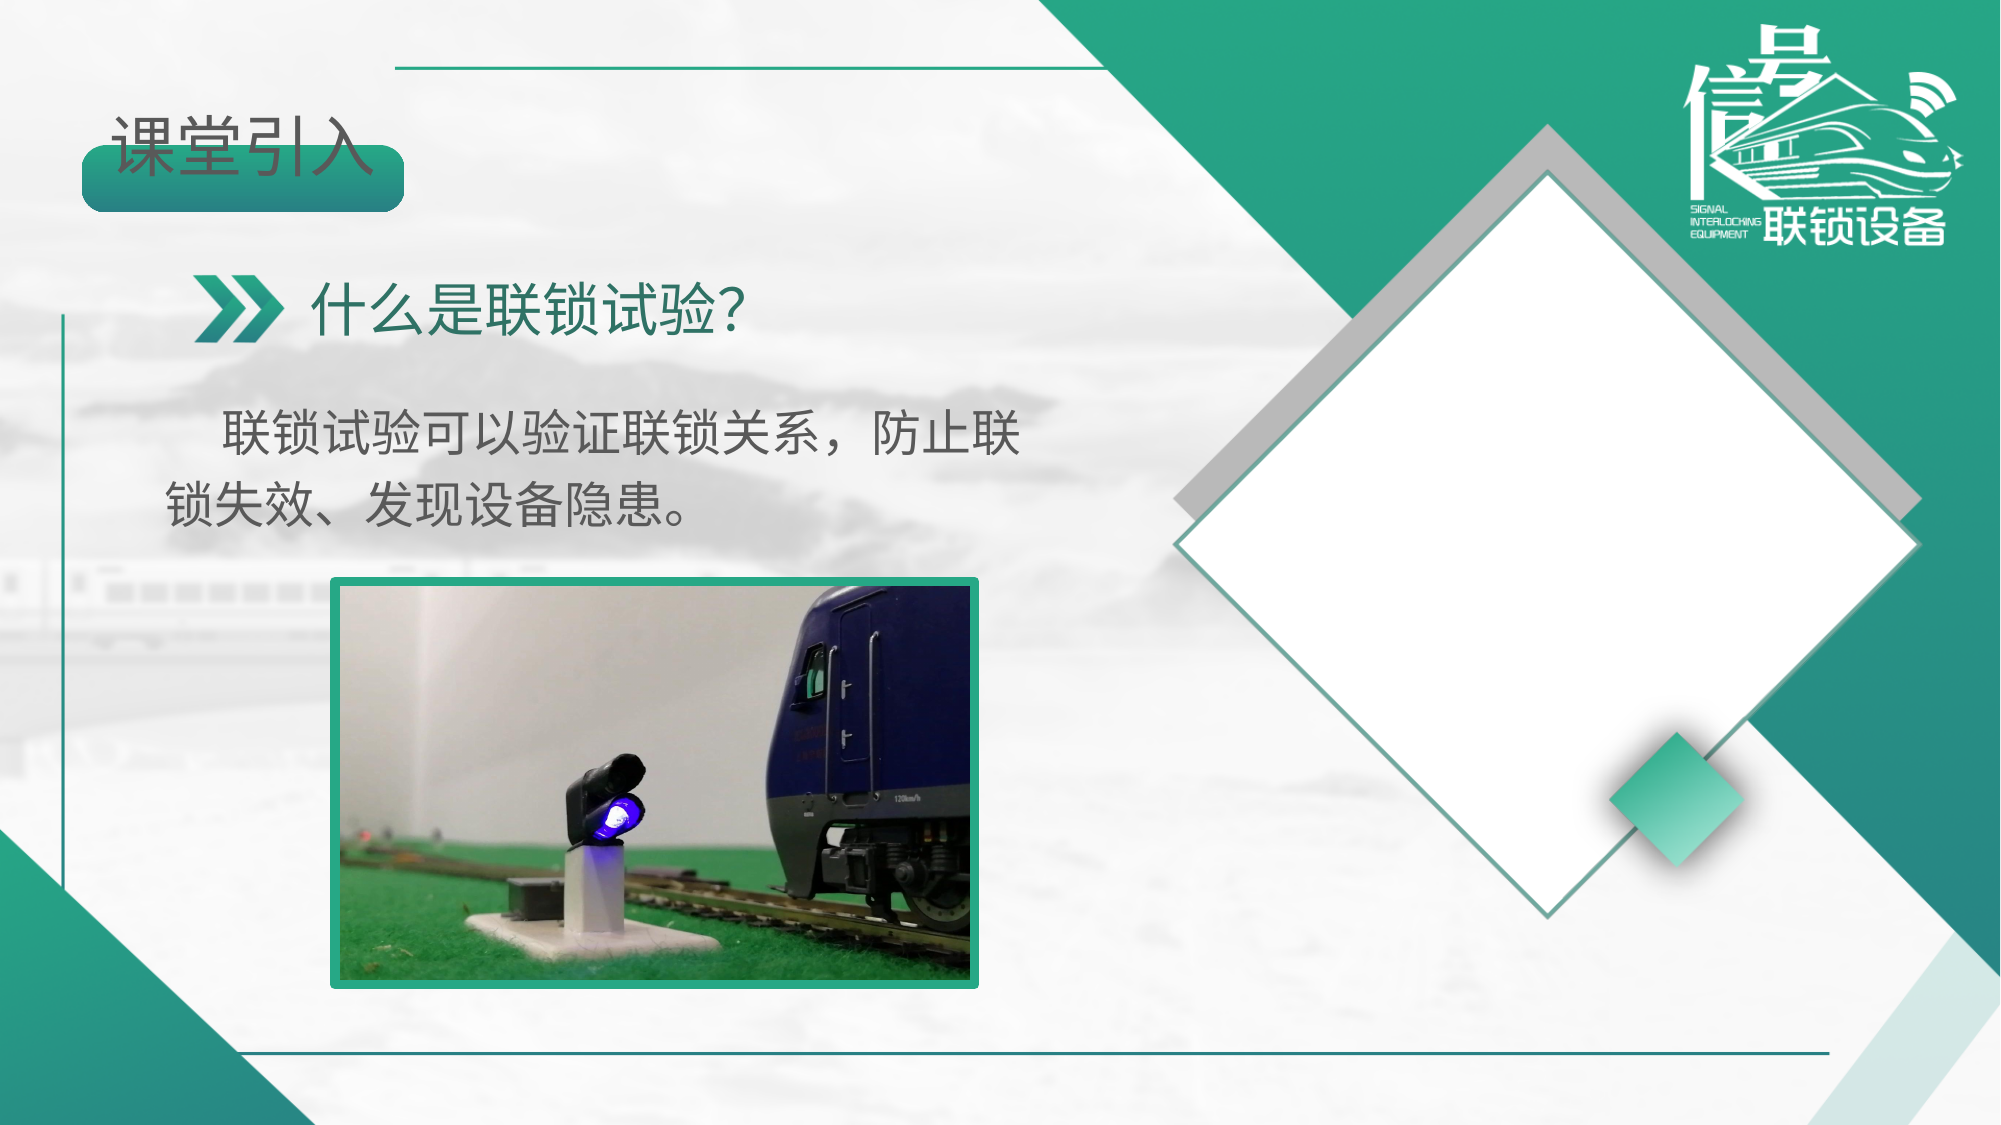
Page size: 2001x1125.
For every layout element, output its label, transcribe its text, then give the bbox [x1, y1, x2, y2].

picture [0, 0, 2001, 1125]
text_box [184, 260, 792, 357]
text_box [81, 97, 405, 213]
text_box 联锁试验可以验证联锁关系，防止联锁失效、发现设备隐患。 [93, 381, 1083, 541]
